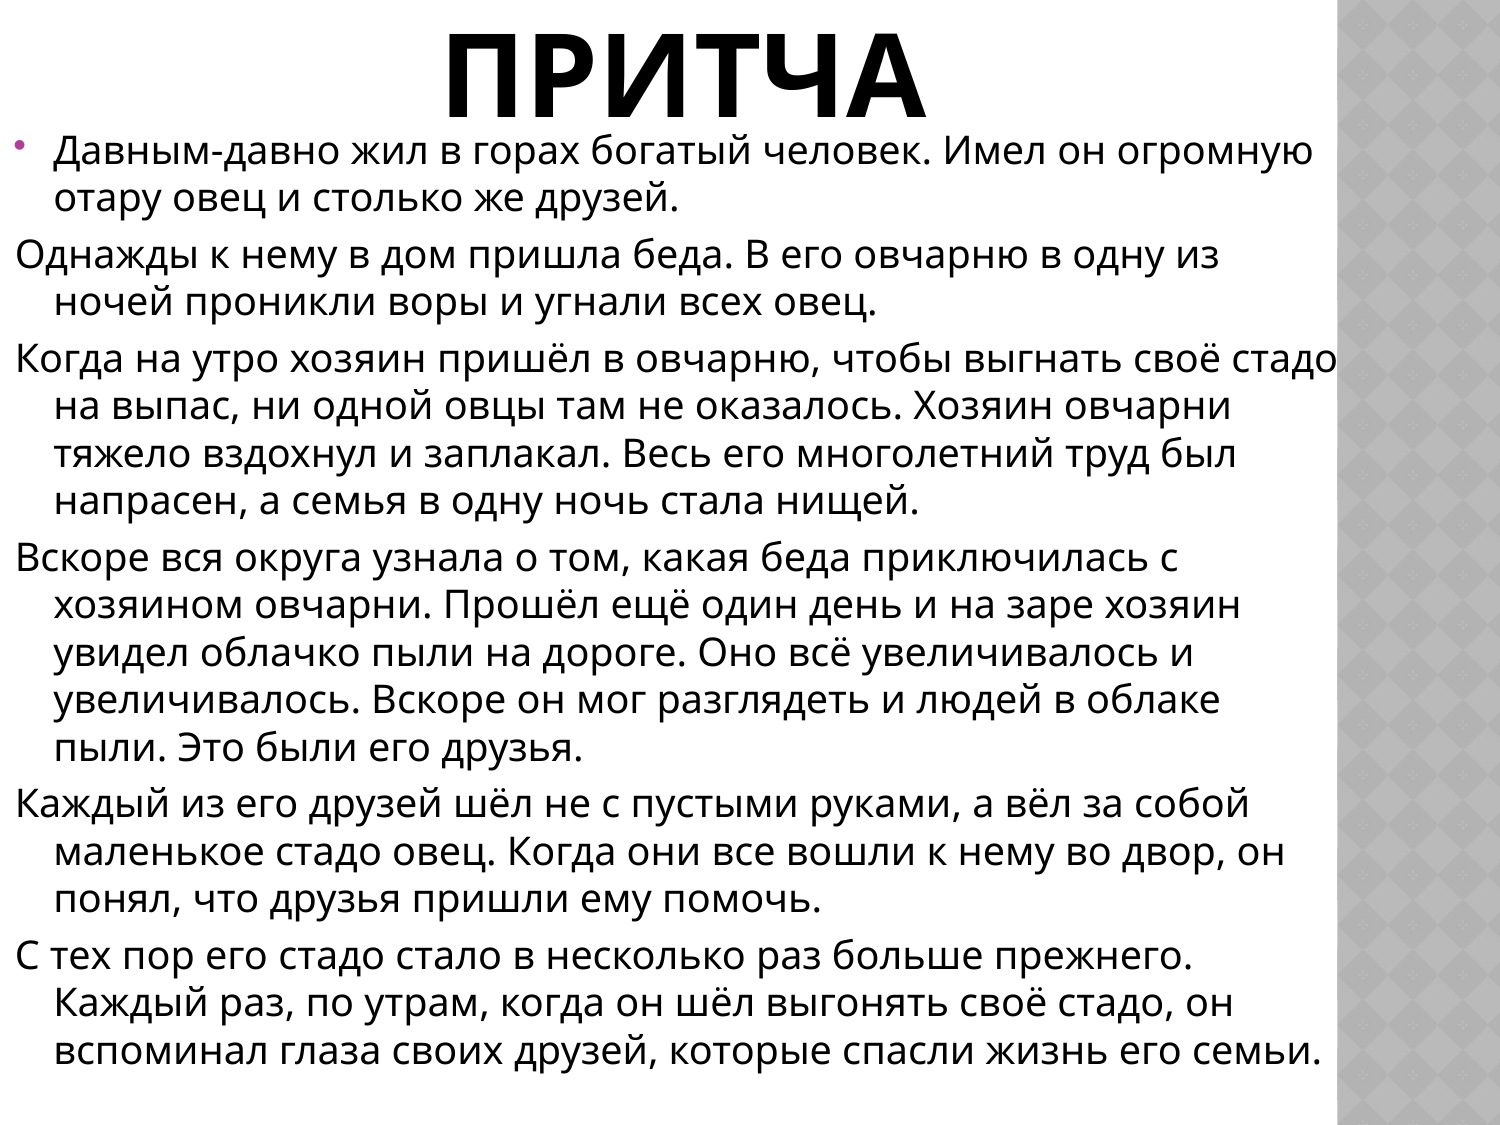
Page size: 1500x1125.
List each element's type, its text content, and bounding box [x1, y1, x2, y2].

list Давным-давно жил в горах богатый человек. Имел он огромную отару овец и столько же друзей. Однажды к нему в дом пришла беда. В его овчарню в одну из ночей проникли воры и угнали всех овец. Когда на утро хозяин пришёл в овчарню, чтобы выгнать своё стадо на выпас, ни одной овцы там не оказалось. Хозяин овчарни тяжело вздохнул и заплакал. Весь его многолетний труд был напрасен, а семья в одну ночь стала нищей. Вскоре вся округа узнала о том, какая беда приключилась с хозяином овчарни. Прошёл ещё один день и на заре хозяин увидел облачко пыли на дороге. Оно всё увеличивалось и увеличивалось. Вскоре он мог разглядеть и людей в облаке пыли. Это были его друзья. Каждый из его друзей шёл не с пустыми руками, а вёл за собой маленькое стадо овец. Когда они все вошли к нему во двор, он понял, что друзья пришли ему помочь. С тех пор его стадо стало в несколько раз больше прежнего. Каждый раз, по утрам, когда он шёл выгонять своё стадо, он вспоминал глаза своих друзей, которые спасли жизнь его семьи. [0, 117, 1360, 1125]
title Притча [70, 0, 1296, 117]
